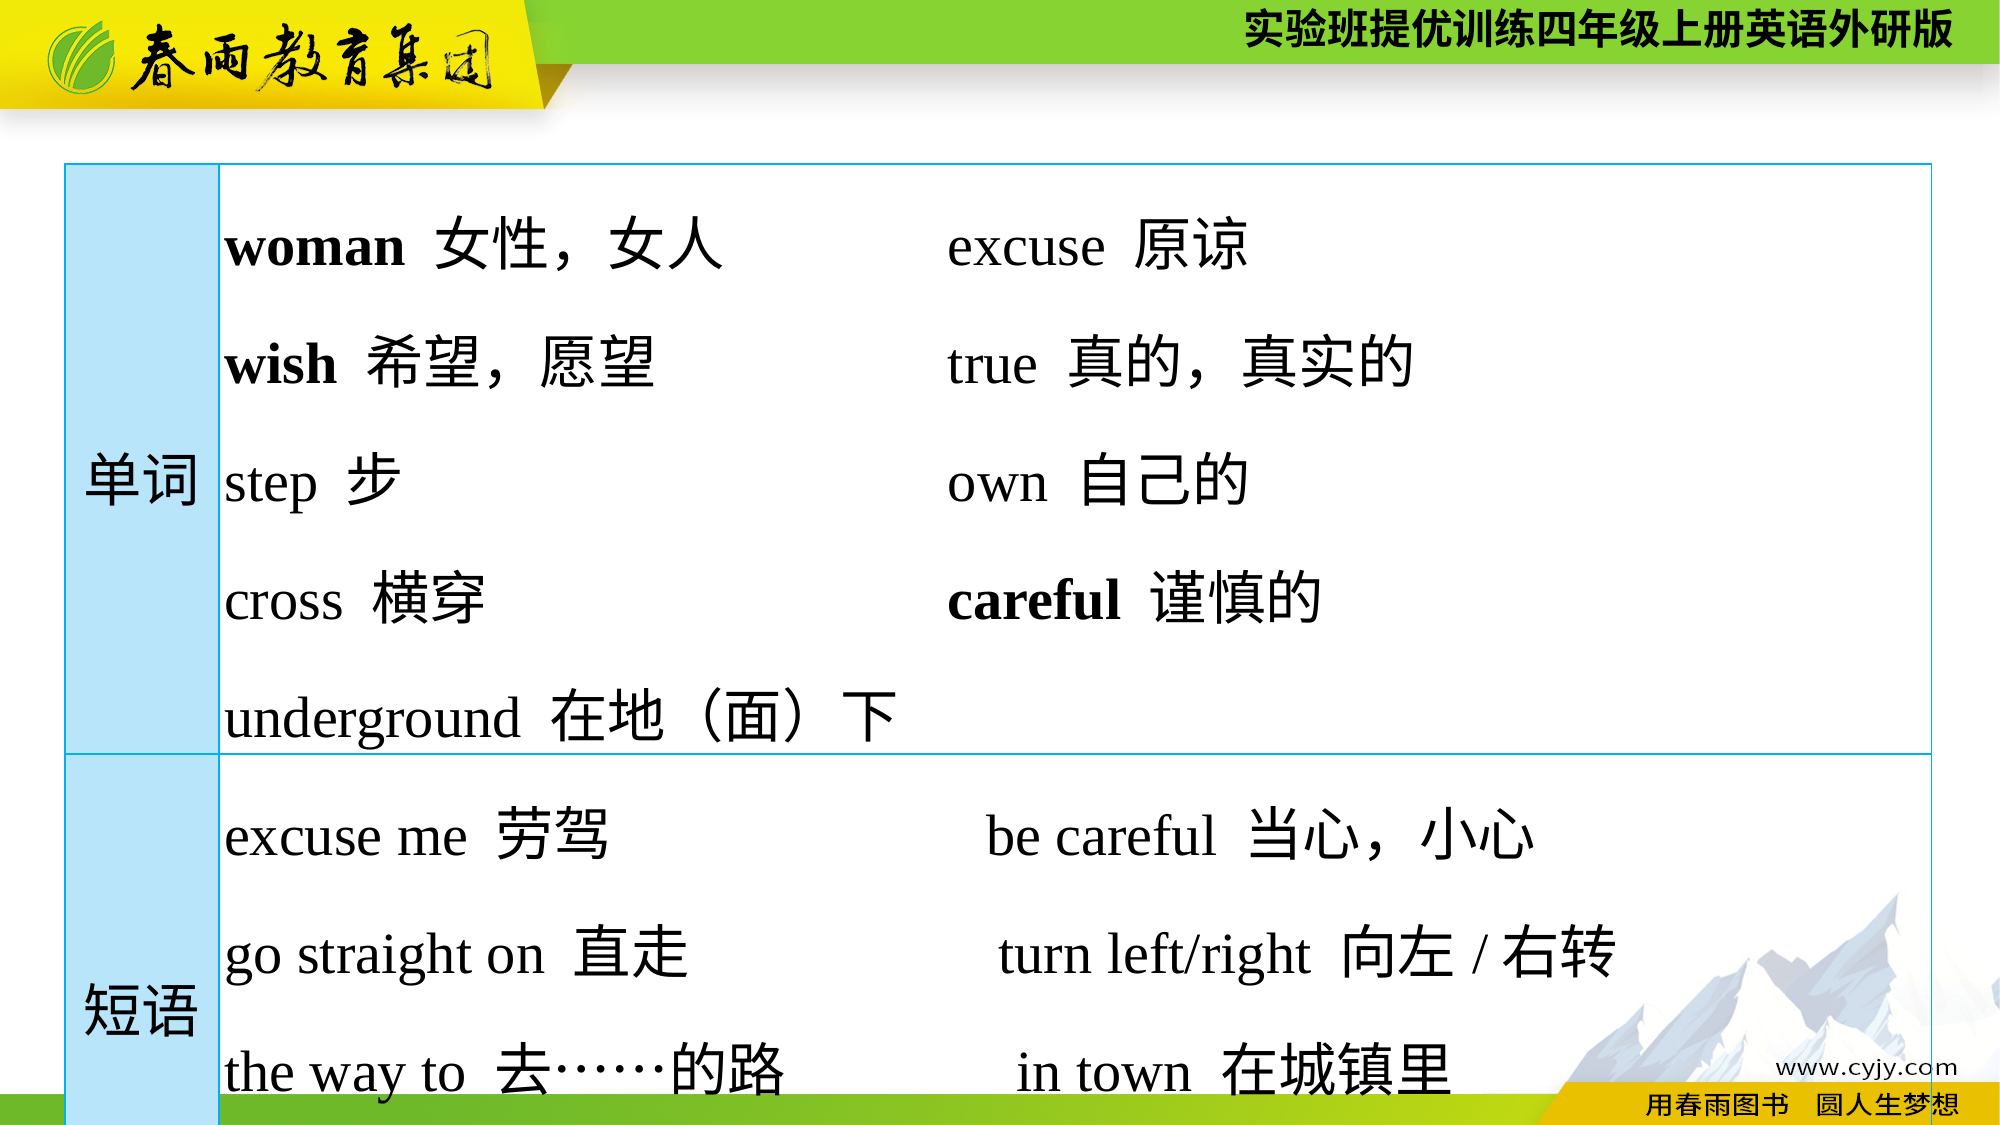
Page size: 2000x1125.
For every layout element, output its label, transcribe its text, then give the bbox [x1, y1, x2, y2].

table_header 单词 [66, 165, 218, 753]
picture [0, 0, 2000, 1125]
table_header woman 女性，女人 excuse 原谅 wish 希望，愿望 true 真的，真实的 step 步 own 自己的 cross 横穿 careful 谨慎的 underground 在地（面）下 [220, 165, 1931, 753]
table_cell excuse me 劳驾 be careful 当心，小心 go straight on 直走 turn left/right 向左/右转 the way to 去……的路 in town 在城镇里 on one’s own 独自 [220, 755, 1931, 1125]
table_cell 短语 [66, 755, 218, 1125]
